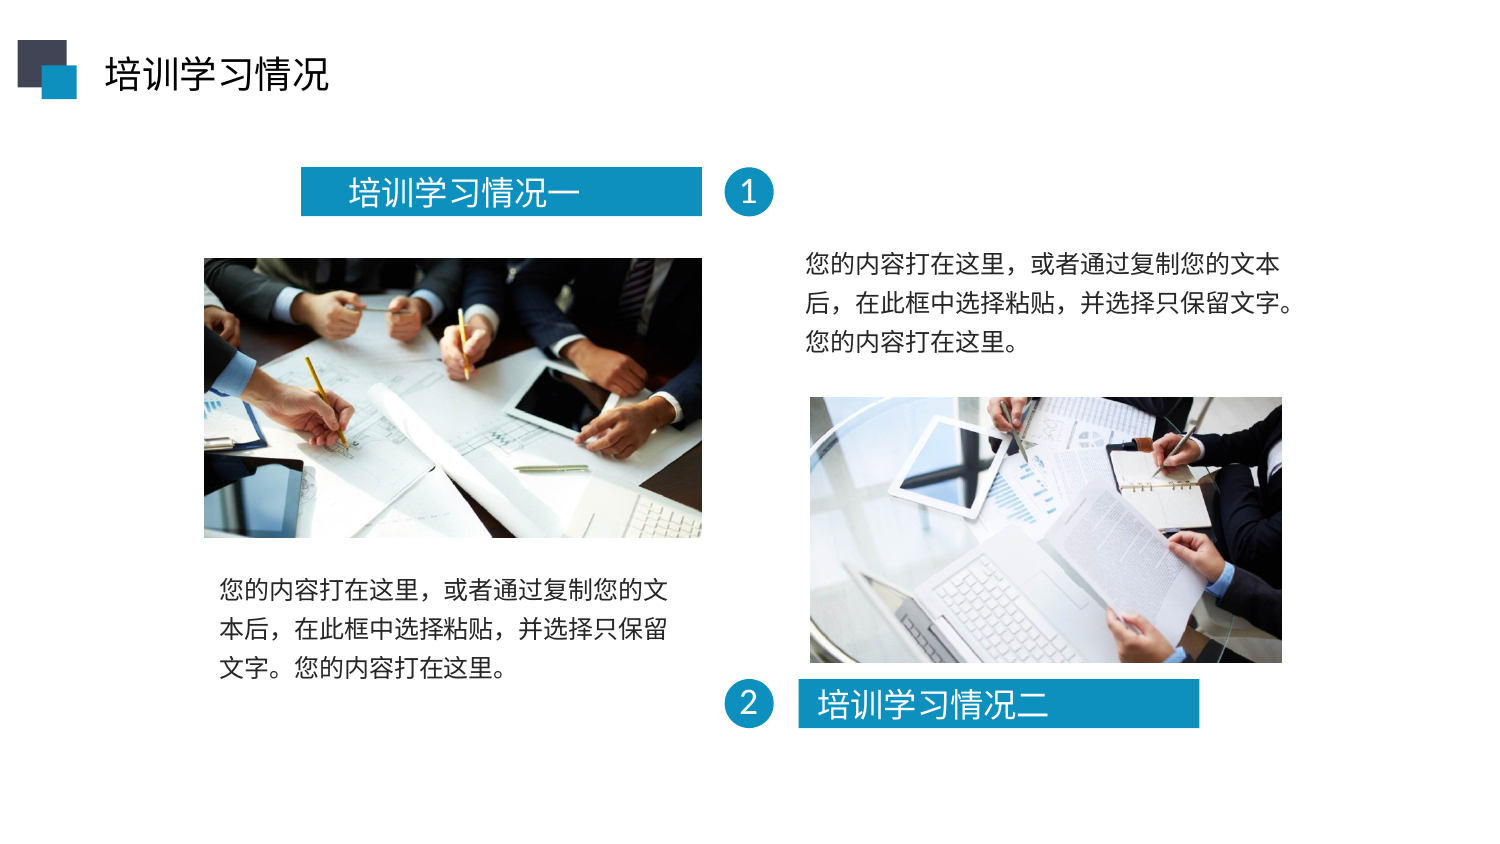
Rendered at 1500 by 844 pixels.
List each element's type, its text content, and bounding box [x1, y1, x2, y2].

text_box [301, 164, 702, 221]
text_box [798, 676, 1200, 733]
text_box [204, 258, 702, 692]
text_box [17, 40, 77, 100]
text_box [791, 231, 1301, 663]
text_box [723, 158, 774, 220]
text_box 培训学习情况 [89, 43, 345, 104]
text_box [724, 669, 774, 731]
